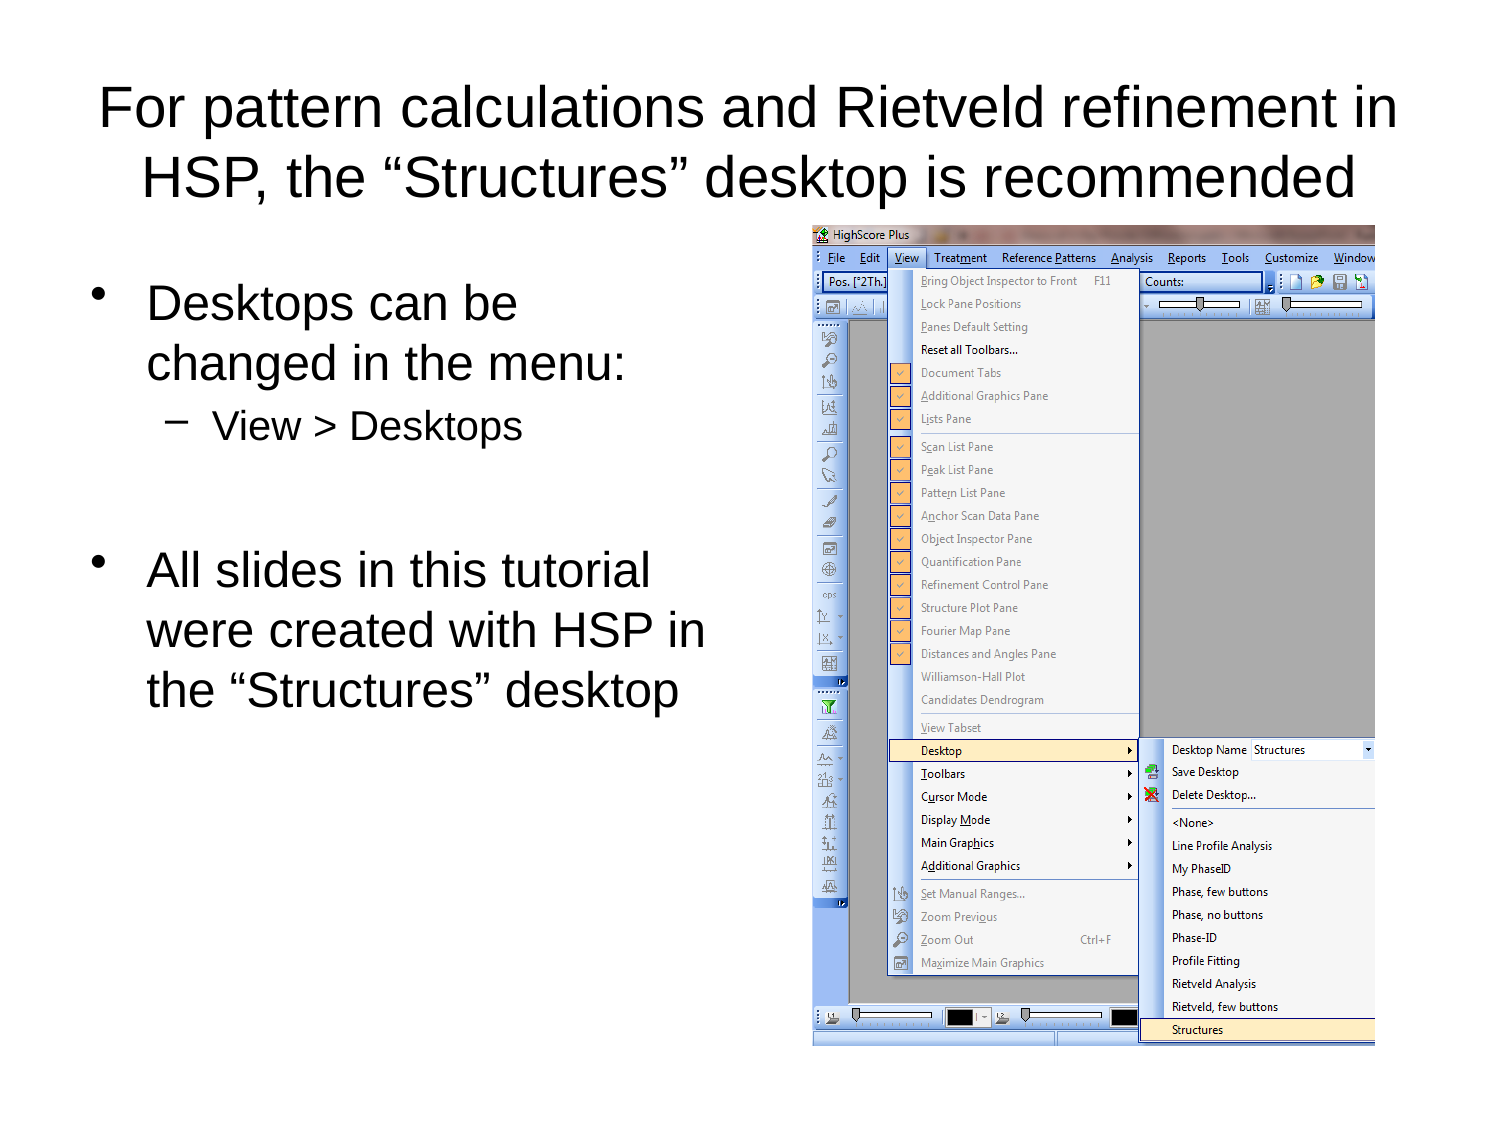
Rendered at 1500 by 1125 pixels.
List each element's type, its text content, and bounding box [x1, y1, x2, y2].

list Desktops can be changed in the menu: View > Desktops All slides in this tutorial were created with HSP in the “Structures” desktop [75, 262, 738, 1005]
picture [812, 224, 1376, 1046]
title For pattern calculations and Rietveld refinement in HSP, the “Structures” desktop is recommended [75, 45, 1425, 233]
